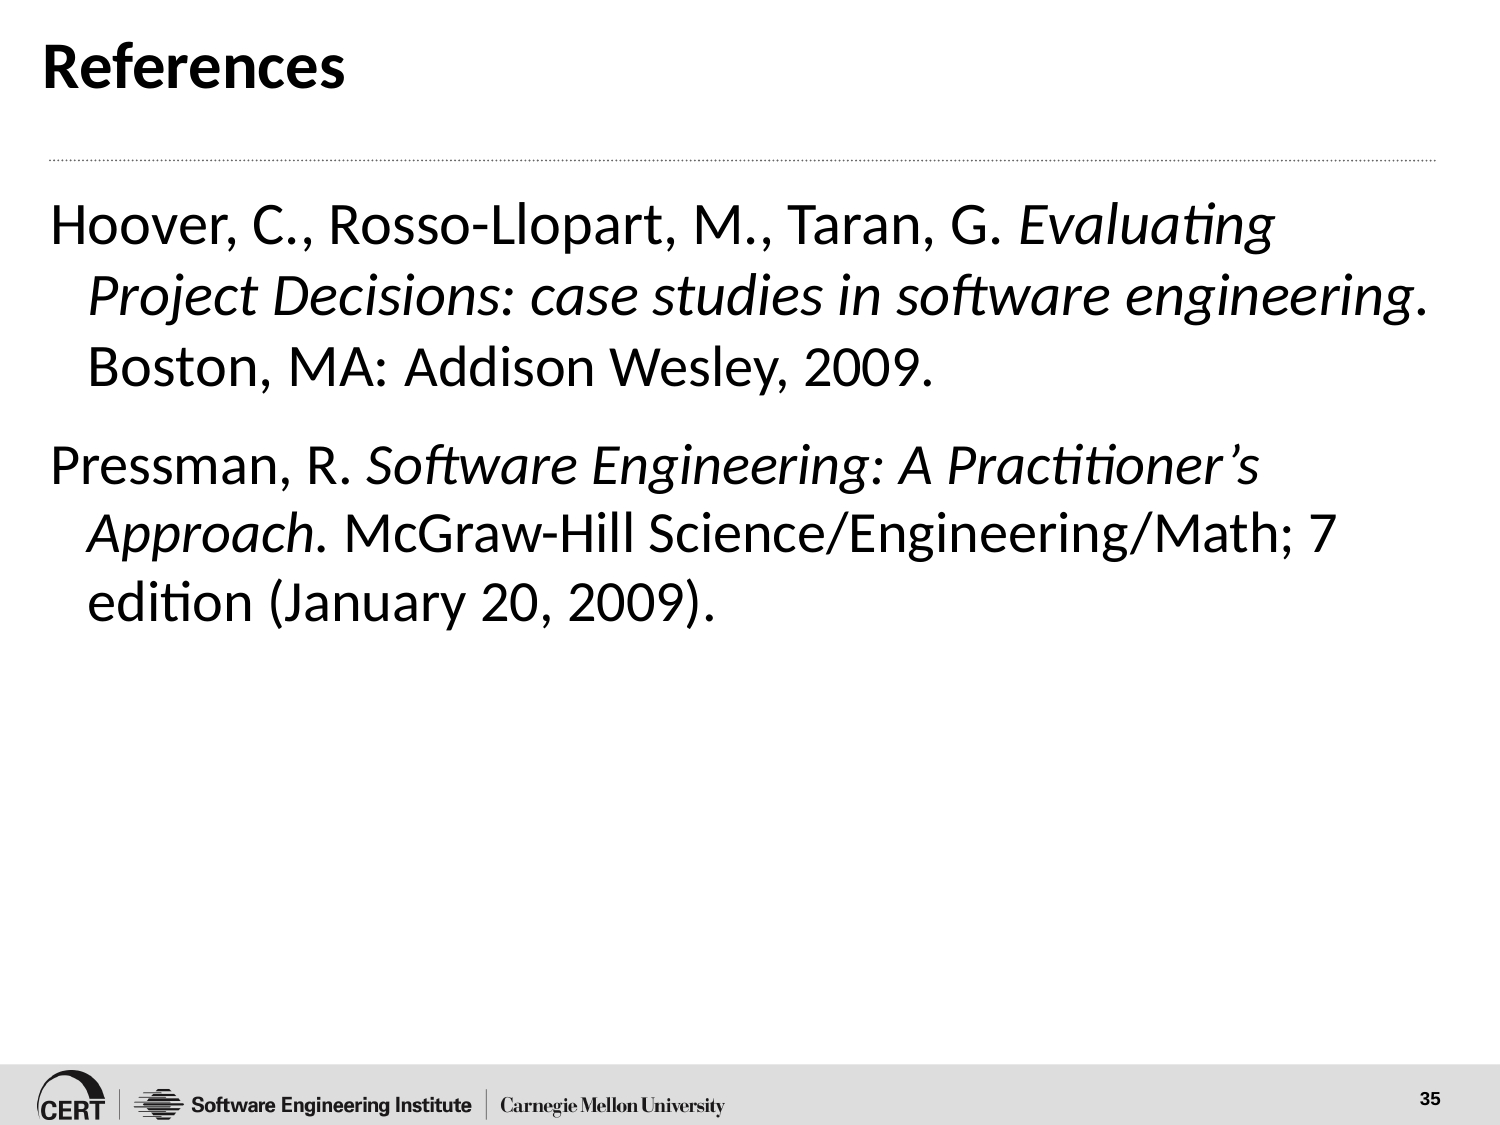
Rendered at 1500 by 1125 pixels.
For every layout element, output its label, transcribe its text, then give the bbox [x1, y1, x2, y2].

list Hoover, C., Rosso-Llopart, M., Taran, G. Evaluating Project Decisions: case studies in software engineering. Boston, MA: Addison Wesley, 2009. Pressman, R. Software Engineering: A Practitioner’s Approach. McGraw-Hill Science/Engineering/Math; 7 edition (January 20, 2009). [49, 187, 1438, 1001]
picture [37, 1069, 725, 1122]
title References [42, 37, 1434, 155]
